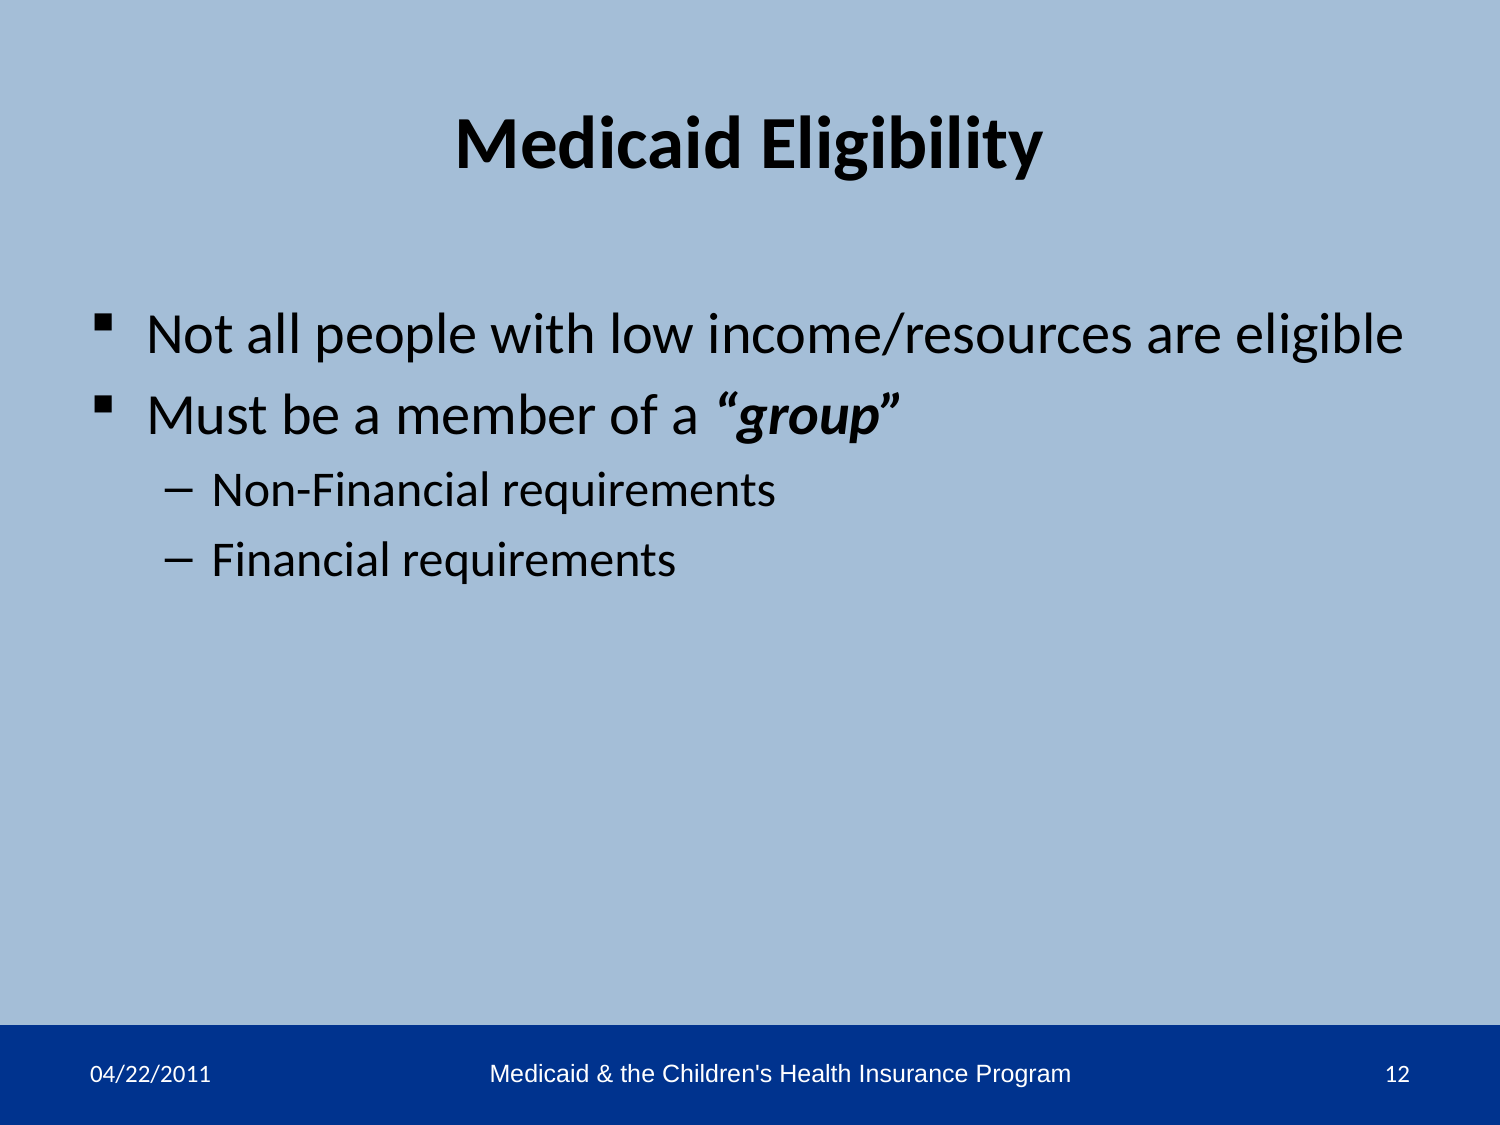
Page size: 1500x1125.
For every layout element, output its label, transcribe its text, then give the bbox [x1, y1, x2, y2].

text_box Not all people with low income/resources are eligible Must be a member of a “group” Non-Financial requirements Financial requirements [75, 287, 1463, 950]
title Medicaid Eligibility [74, 44, 1426, 233]
slide_number 12 [1275, 1042, 1425, 1103]
footer Medicaid & the Children's Health Insurance Program [287, 1042, 1275, 1103]
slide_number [75, 1042, 287, 1103]
